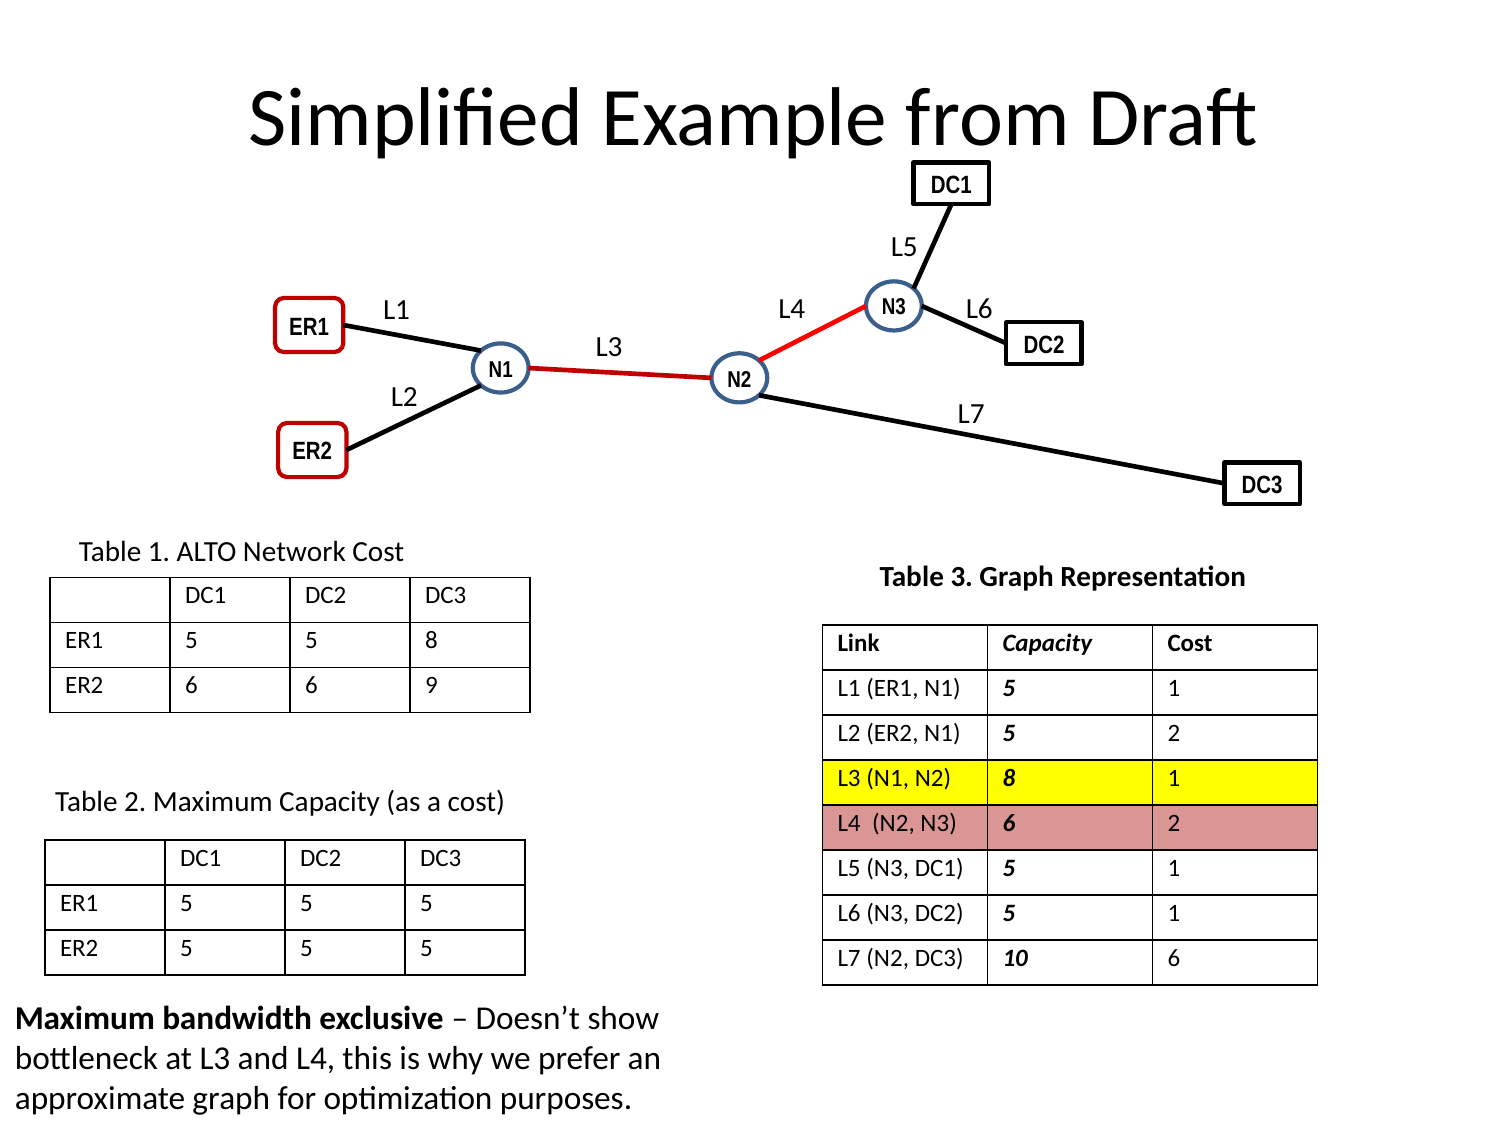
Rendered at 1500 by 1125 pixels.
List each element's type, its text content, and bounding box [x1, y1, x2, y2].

table_cell ER1 [51, 623, 169, 667]
table_header DC3 [411, 578, 529, 622]
table_cell 5 [166, 931, 284, 974]
table_header DC1 [171, 578, 289, 622]
table_header DC3 [406, 841, 524, 884]
table_cell 8 [988, 761, 1152, 804]
table_cell 5 [988, 671, 1152, 714]
table_cell 5 [988, 716, 1152, 759]
table_cell L7 (N2, DC3) [823, 941, 987, 984]
table_cell 10 [988, 941, 1152, 984]
table_cell 6 [171, 668, 289, 712]
table_cell 2 [1153, 716, 1317, 759]
table_cell 5 [988, 896, 1152, 939]
table_cell 5 [406, 886, 524, 929]
table_header Cost [1153, 626, 1317, 669]
table_cell L3 (N1, N2) [823, 761, 987, 804]
table_cell L6 (N3, DC2) [823, 896, 987, 939]
table_cell 5 [286, 931, 404, 974]
table_cell 5 [166, 886, 284, 929]
table_cell 1 [1153, 671, 1317, 714]
table_cell L2 (ER2, N1) [823, 716, 987, 759]
table_cell 6 [1153, 941, 1317, 984]
table_cell 9 [411, 668, 529, 712]
text_box Maximum bandwidth exclusive – Doesn’t show bottleneck at L3 and L4, this is why we prefer an approximate graph for optimization purposes. [0, 988, 764, 1124]
table_cell L4 (N2, N3) [823, 806, 987, 849]
table_header Link [823, 626, 987, 669]
table_header DC1 [166, 841, 284, 884]
table_cell 6 [988, 806, 1152, 849]
table_cell 5 [988, 851, 1152, 894]
table_cell ER1 [46, 886, 164, 929]
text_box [274, 162, 1301, 505]
table_cell 5 [171, 623, 289, 667]
table_cell 5 [286, 886, 404, 929]
table_cell ER2 [51, 668, 169, 712]
table_cell ER2 [46, 931, 164, 974]
title Simplified Example from Draft [78, 37, 1429, 188]
table_cell 6 [291, 668, 409, 712]
table_cell 1 [1153, 851, 1317, 894]
table_cell 2 [1153, 806, 1317, 849]
text_box Table 2. Maximum Capacity (as a cost) [40, 774, 534, 825]
table_header DC2 [286, 841, 404, 884]
table_header [46, 841, 164, 884]
table_cell L5 (N3, DC1) [823, 851, 987, 894]
table_header Capacity [988, 626, 1152, 669]
table_header DC2 [291, 578, 409, 622]
table_cell 5 [291, 623, 409, 667]
table_cell L1 (ER1, N1) [823, 671, 987, 714]
table_cell 1 [1153, 896, 1317, 939]
table_cell 1 [1153, 761, 1317, 804]
text_box Table 1. ALTO Network Cost [64, 524, 433, 575]
text_box Table 3. Graph Representation [864, 549, 1262, 600]
table_cell 8 [411, 623, 529, 667]
table_header [51, 578, 169, 622]
table_cell 5 [406, 931, 524, 974]
